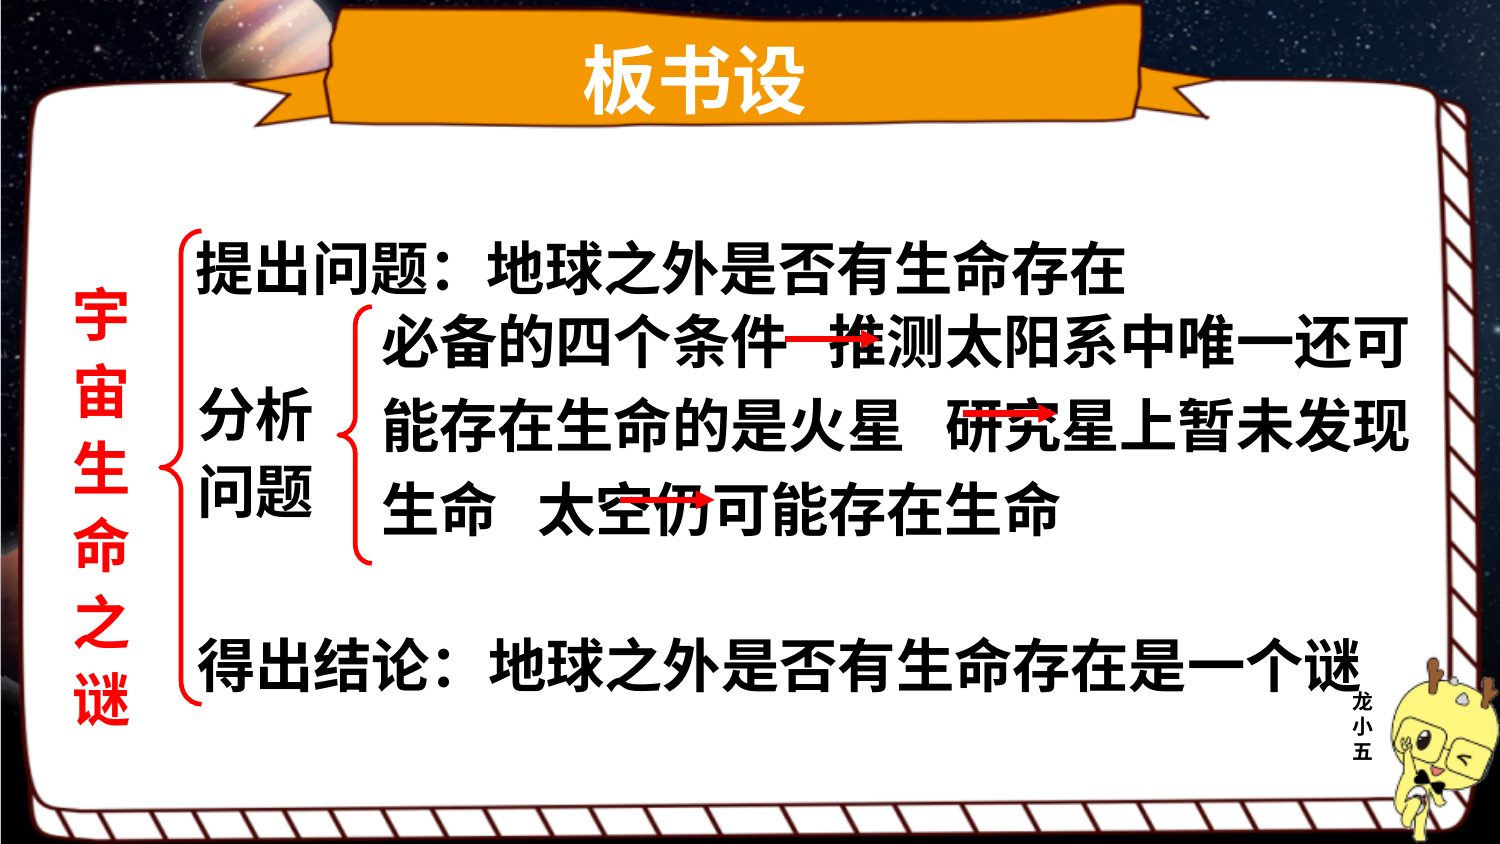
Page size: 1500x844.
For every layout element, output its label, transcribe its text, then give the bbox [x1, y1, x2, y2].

text_box 板书设计 [561, 20, 903, 137]
text_box 提出问题：地球之外是否有生命存在 [180, 218, 1341, 310]
text_box [338, 307, 372, 564]
text_box [160, 310, 202, 689]
text_box 得出结论：地球之外是否有生命存在是一个谜 [182, 607, 1443, 707]
text_box 分析问题 [182, 364, 350, 533]
picture [0, 0, 1500, 844]
text_box 宇宙生命之谜 [57, 263, 156, 741]
text_box 必备的四个条件 推测太阳系中唯一还可能存在生命的是火星 研究星上暂未发现生命 太空仍可能存在生命 [366, 284, 1442, 551]
